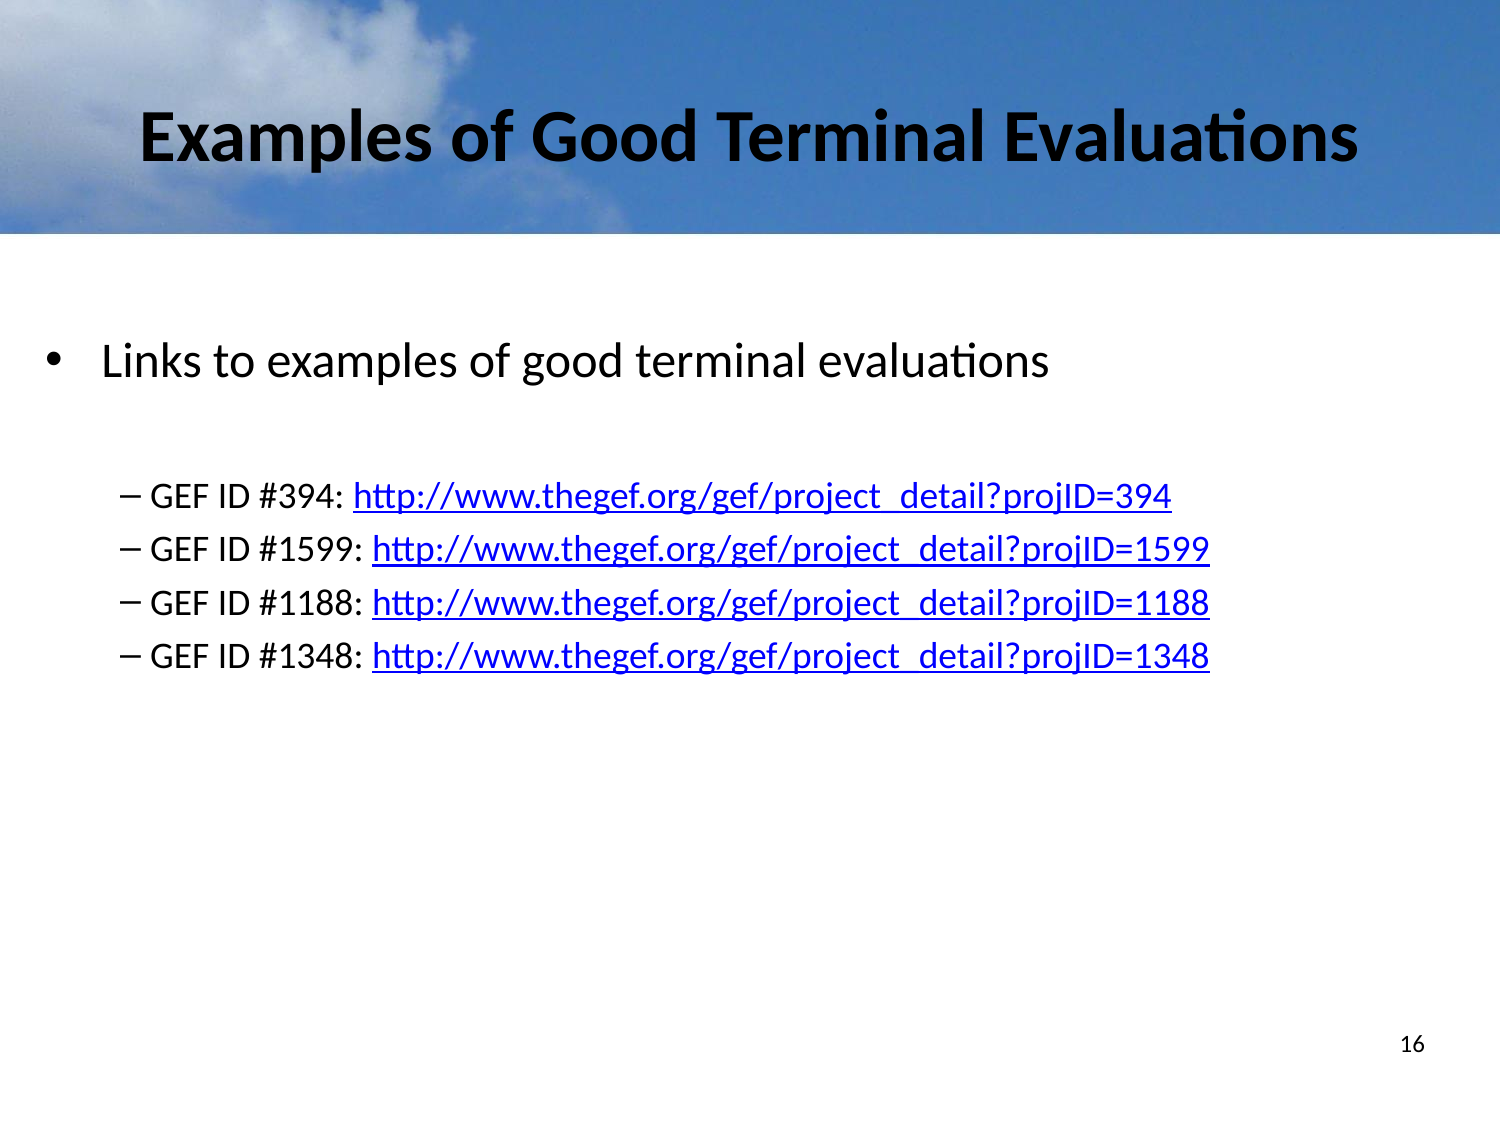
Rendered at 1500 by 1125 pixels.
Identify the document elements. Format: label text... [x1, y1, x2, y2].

title Examples of Good Terminal Evaluations [36, 36, 1463, 226]
list Links to examples of good terminal evaluations GEF ID #394: http://www.thegef.org/gef/project_detail?projID=394 GEF ID #1599: http://www.thegef.org/gef/project_detail?projID=1599 GEF ID #1188: http://www.thegef.org/gef/project_detail?projID=1188 GEF ID #1348: http://www.thegef.org/gef/project_detail?projID=1348 [36, 249, 1463, 1051]
slide_number 16 [1074, 1012, 1425, 1073]
picture [0, 0, 1500, 1125]
